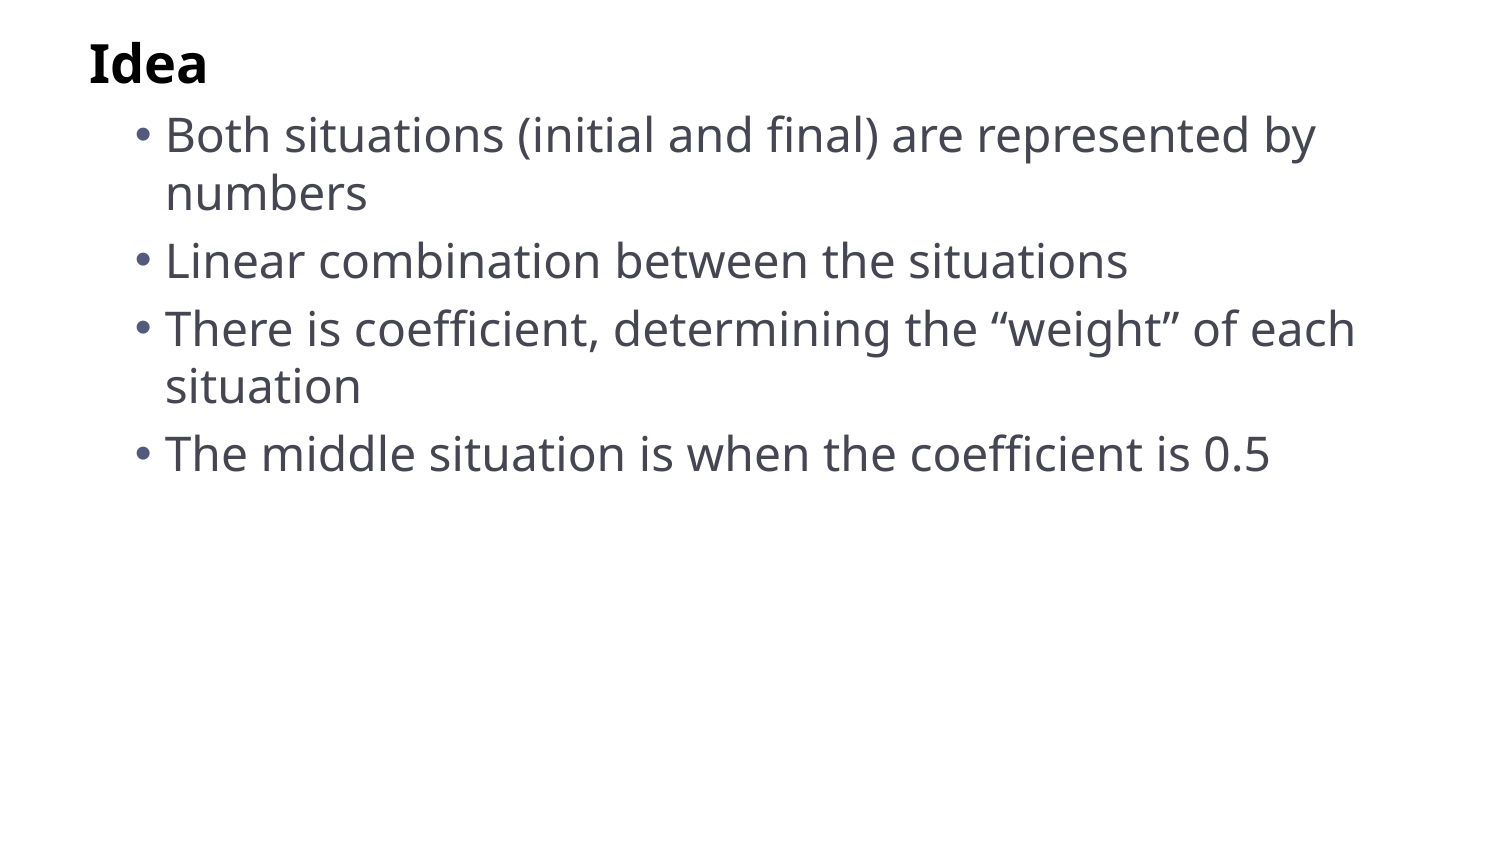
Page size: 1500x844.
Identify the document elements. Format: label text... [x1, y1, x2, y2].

list Idea Both situations (initial and final) are represented by numbers Linear combination between the situations There is coefficient, determining the “weight” of each situation The middle situation is when the coefficient is 0.5 [75, 21, 1475, 835]
